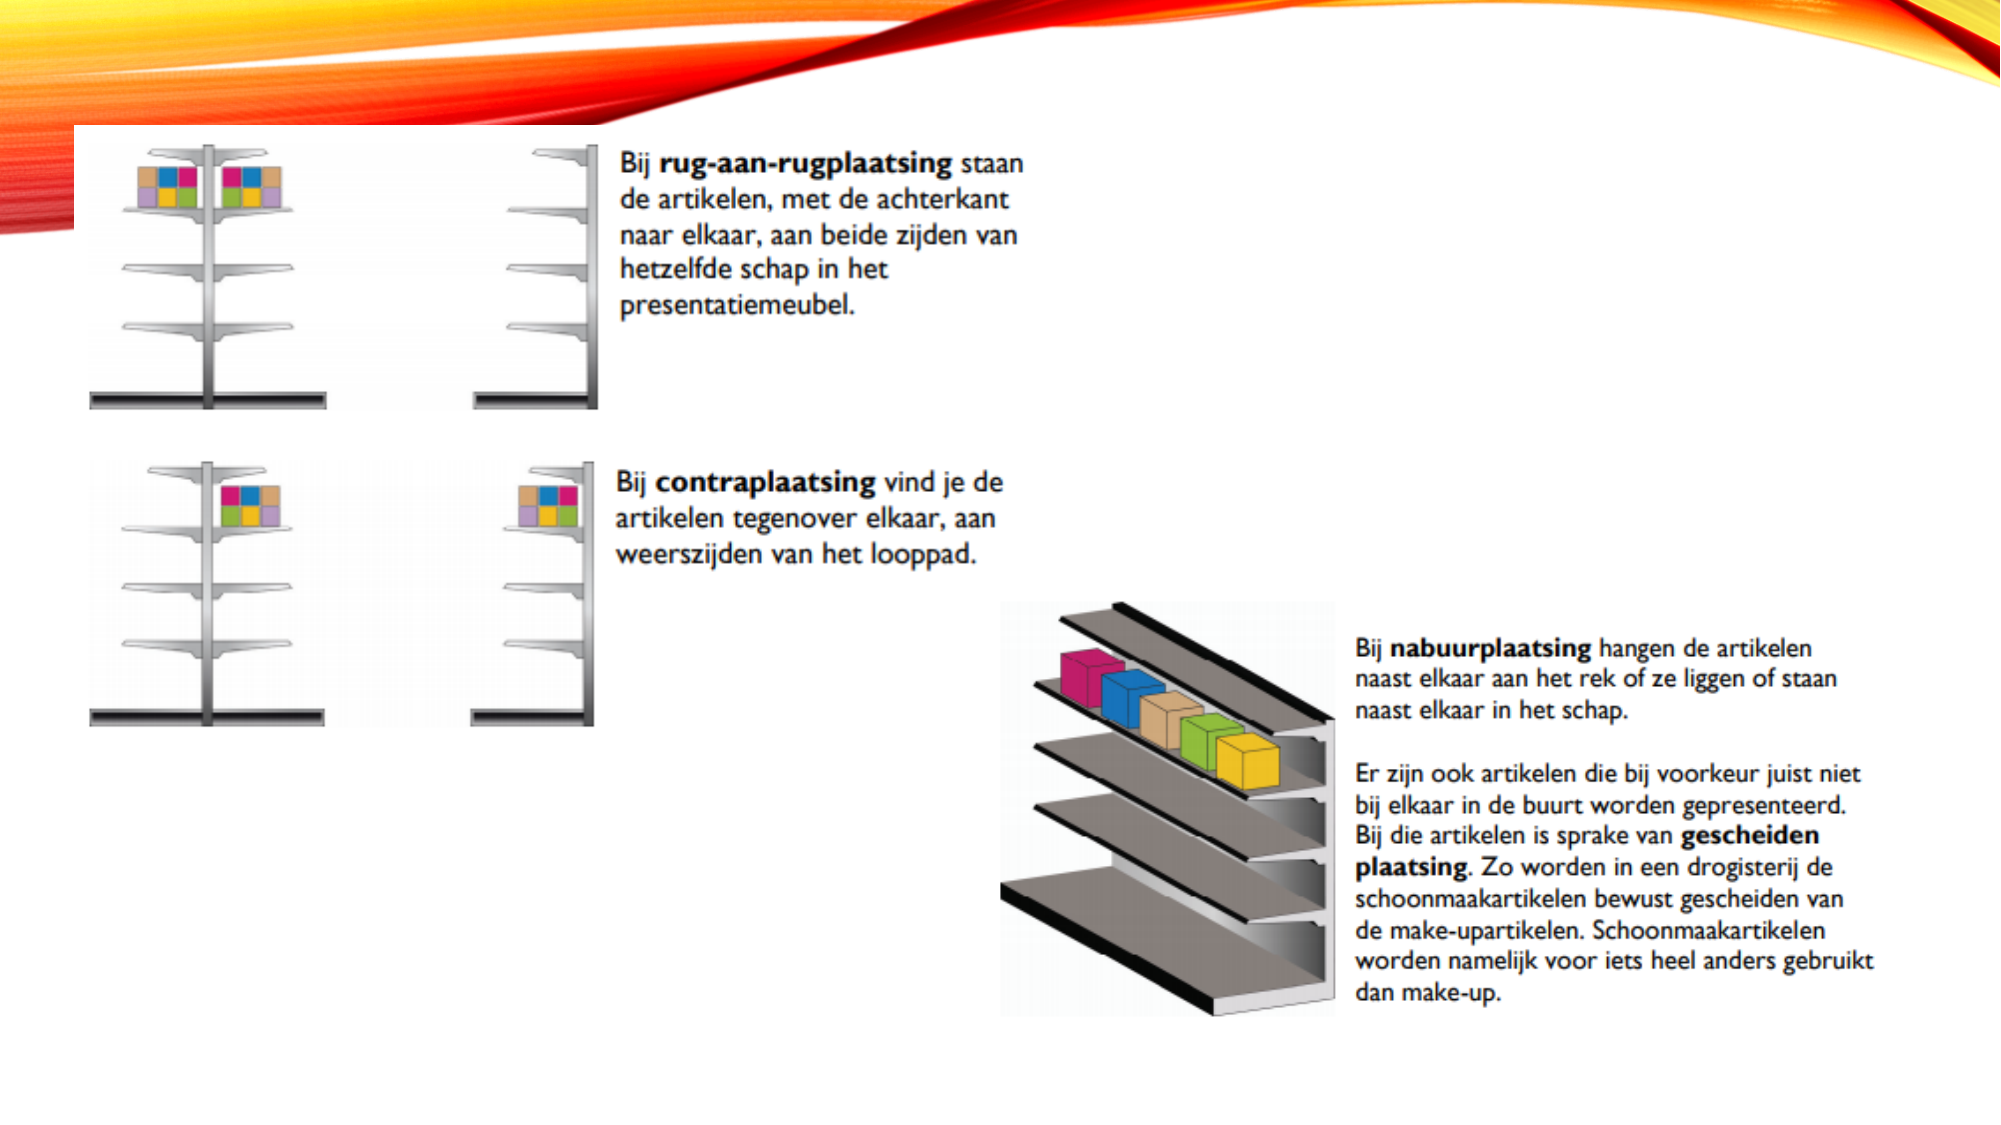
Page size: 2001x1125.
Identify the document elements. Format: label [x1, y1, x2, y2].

picture [999, 581, 1926, 1082]
picture [0, 0, 2000, 237]
list [74, 125, 1065, 759]
